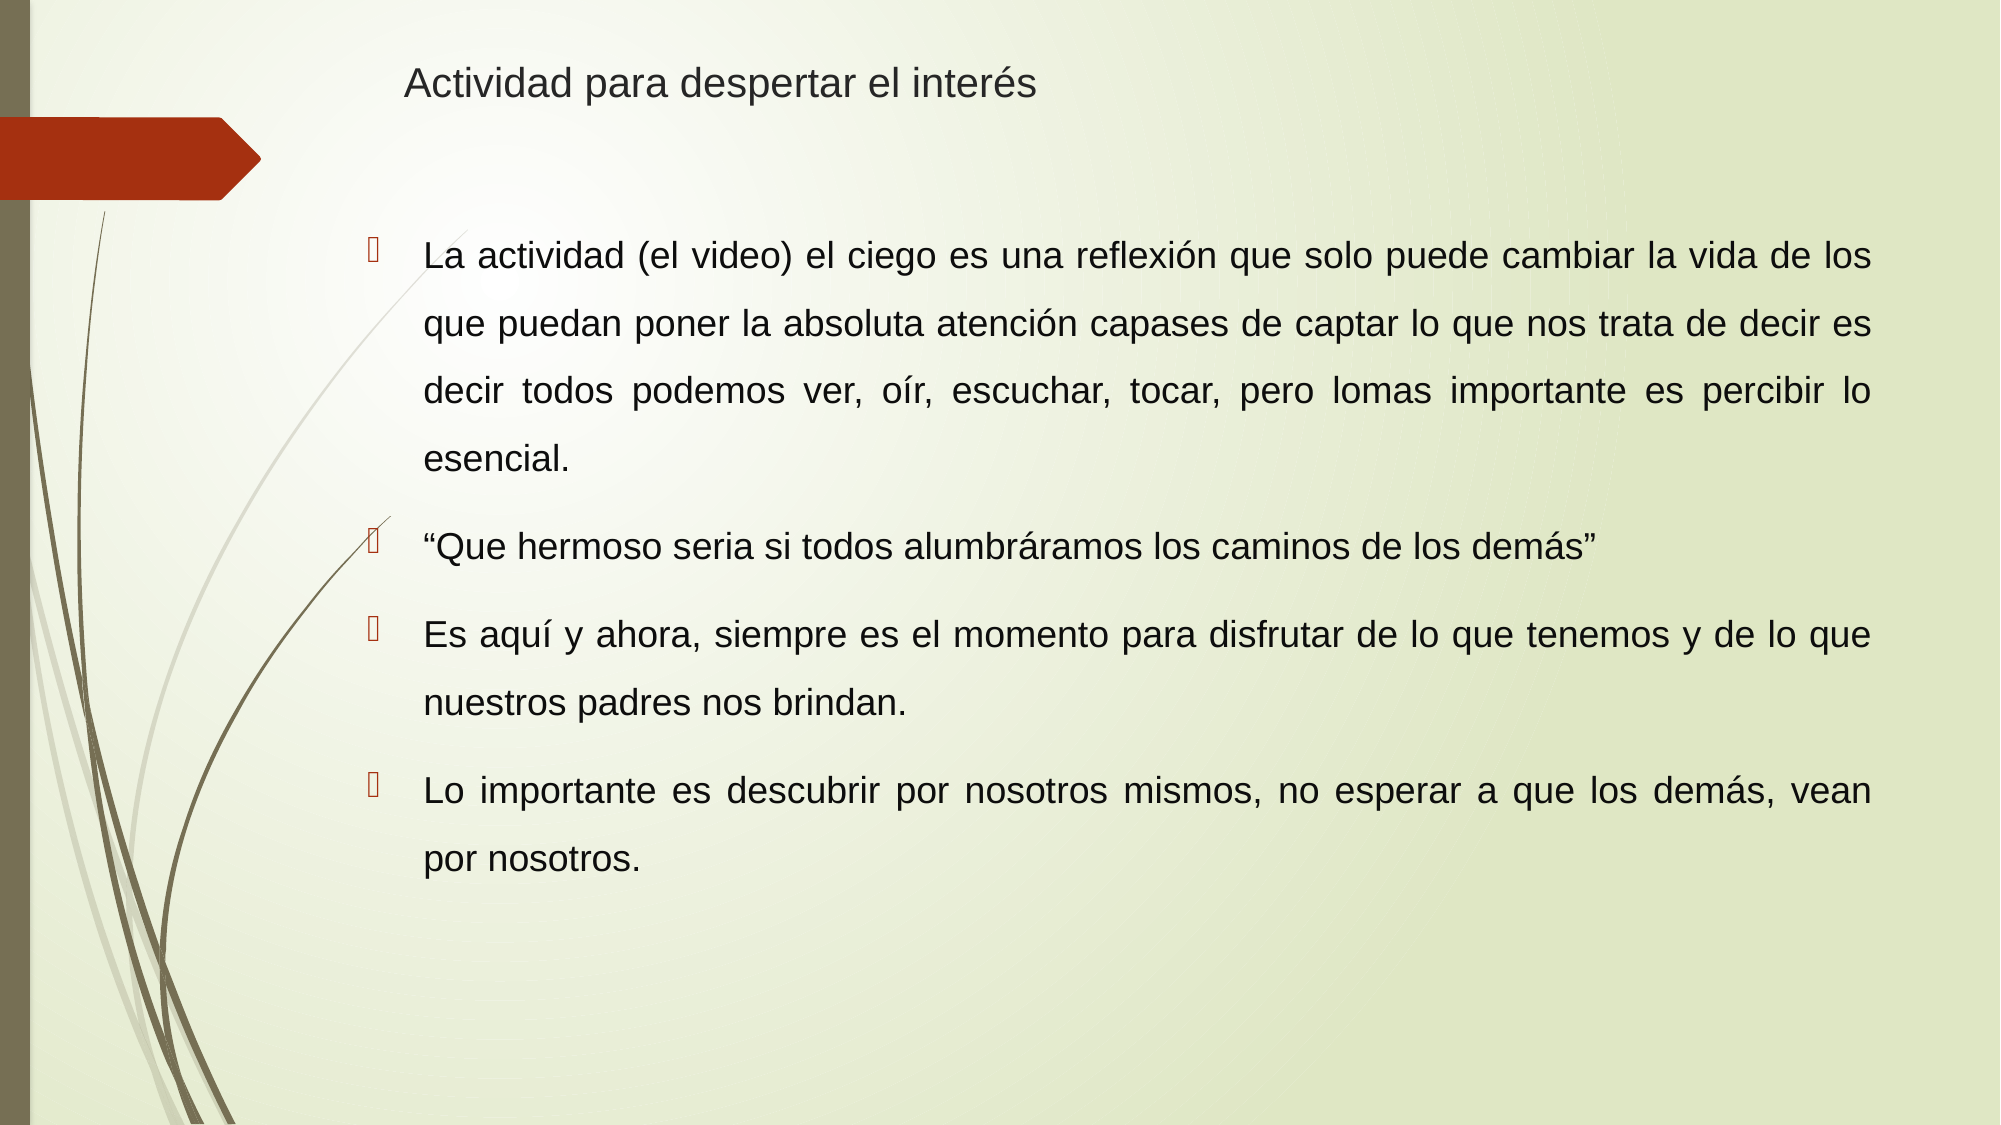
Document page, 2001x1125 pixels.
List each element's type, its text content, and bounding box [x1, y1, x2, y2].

list La actividad (el video) el ciego es una reflexión que solo puede cambiar la vida de los que puedan poner la absoluta atención capases de captar lo que nos trata de decir es decir todos podemos ver, oír, escuchar, tocar, pero lomas importante es percibir lo esencial. “Que hermoso seria si todos alumbráramos los caminos de los demás” Es aquí y ahora, siempre es el momento para disfrutar de lo que tenemos y de lo que nuestros padres nos brindan. Lo importante es descubrir por nosotros mismos, no esperar a que los demás, vean por nosotros. [352, 201, 1888, 970]
title Actividad para despertar el interés [388, 48, 1851, 182]
